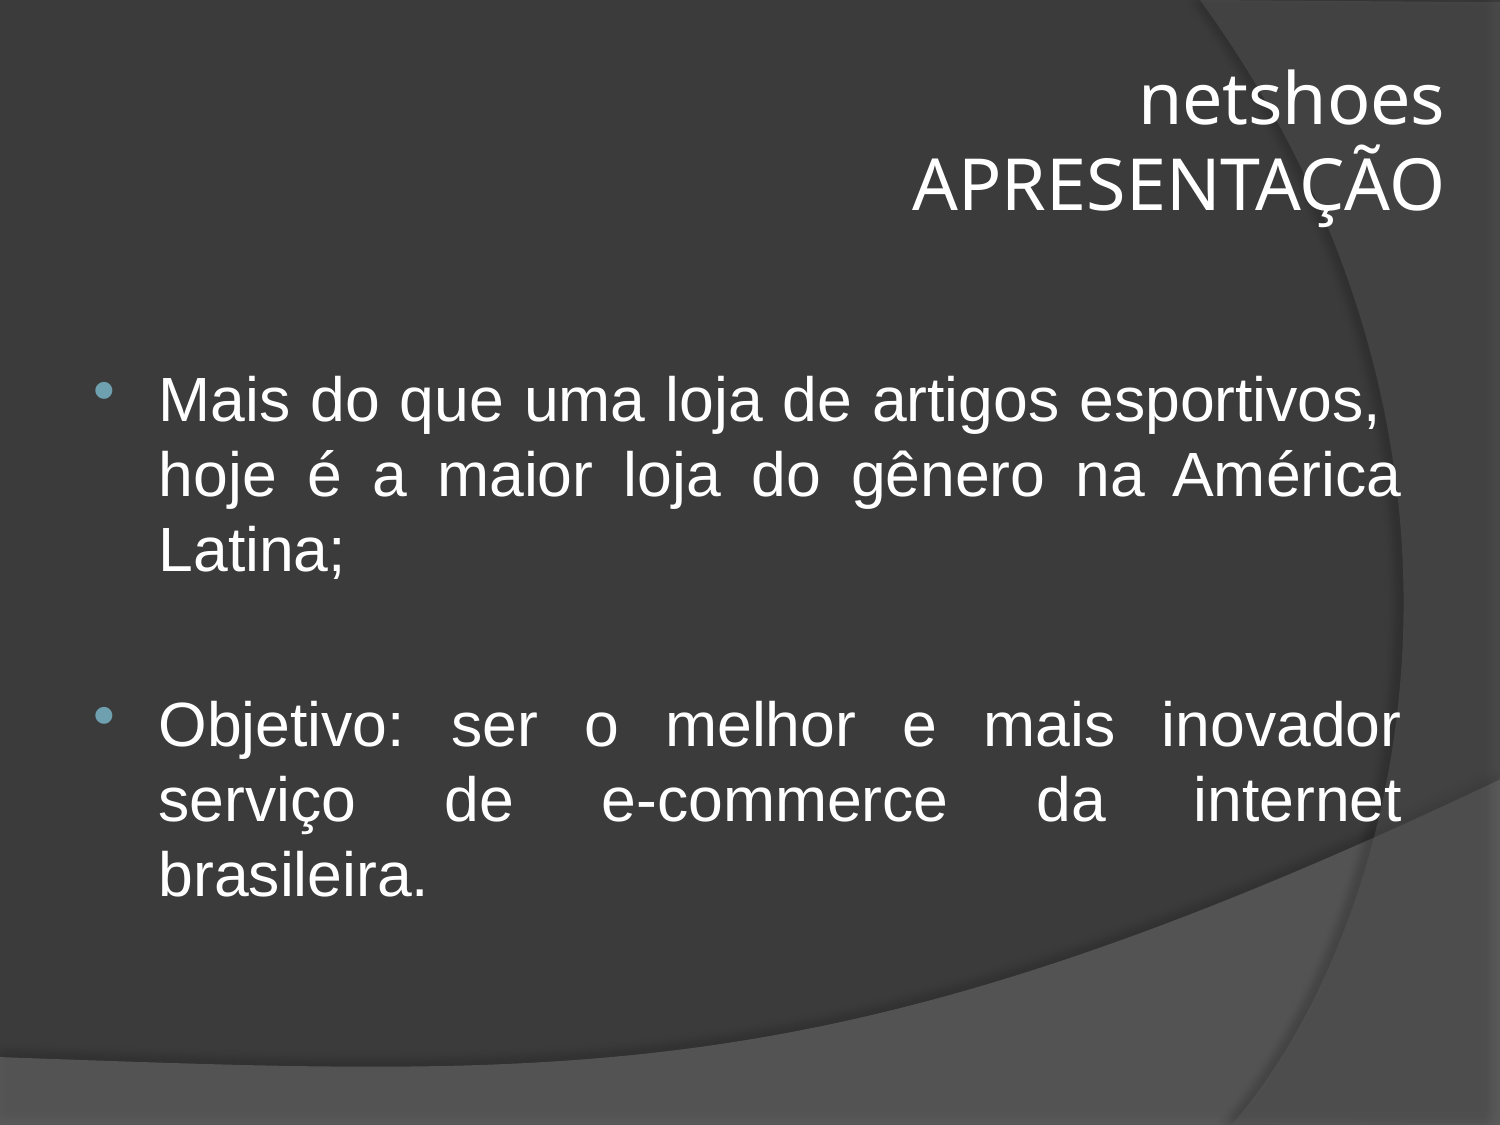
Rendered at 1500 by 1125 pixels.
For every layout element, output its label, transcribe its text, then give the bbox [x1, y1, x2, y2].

list Mais do que uma loja de artigos esportivos, hoje é a maior loja do gênero na América Latina; Objetivo: ser o melhor e mais inovador serviço de e-commerce da internet brasileira. [75, 351, 1418, 1102]
title netshoes APRESENTAÇÃO [228, 45, 1454, 233]
